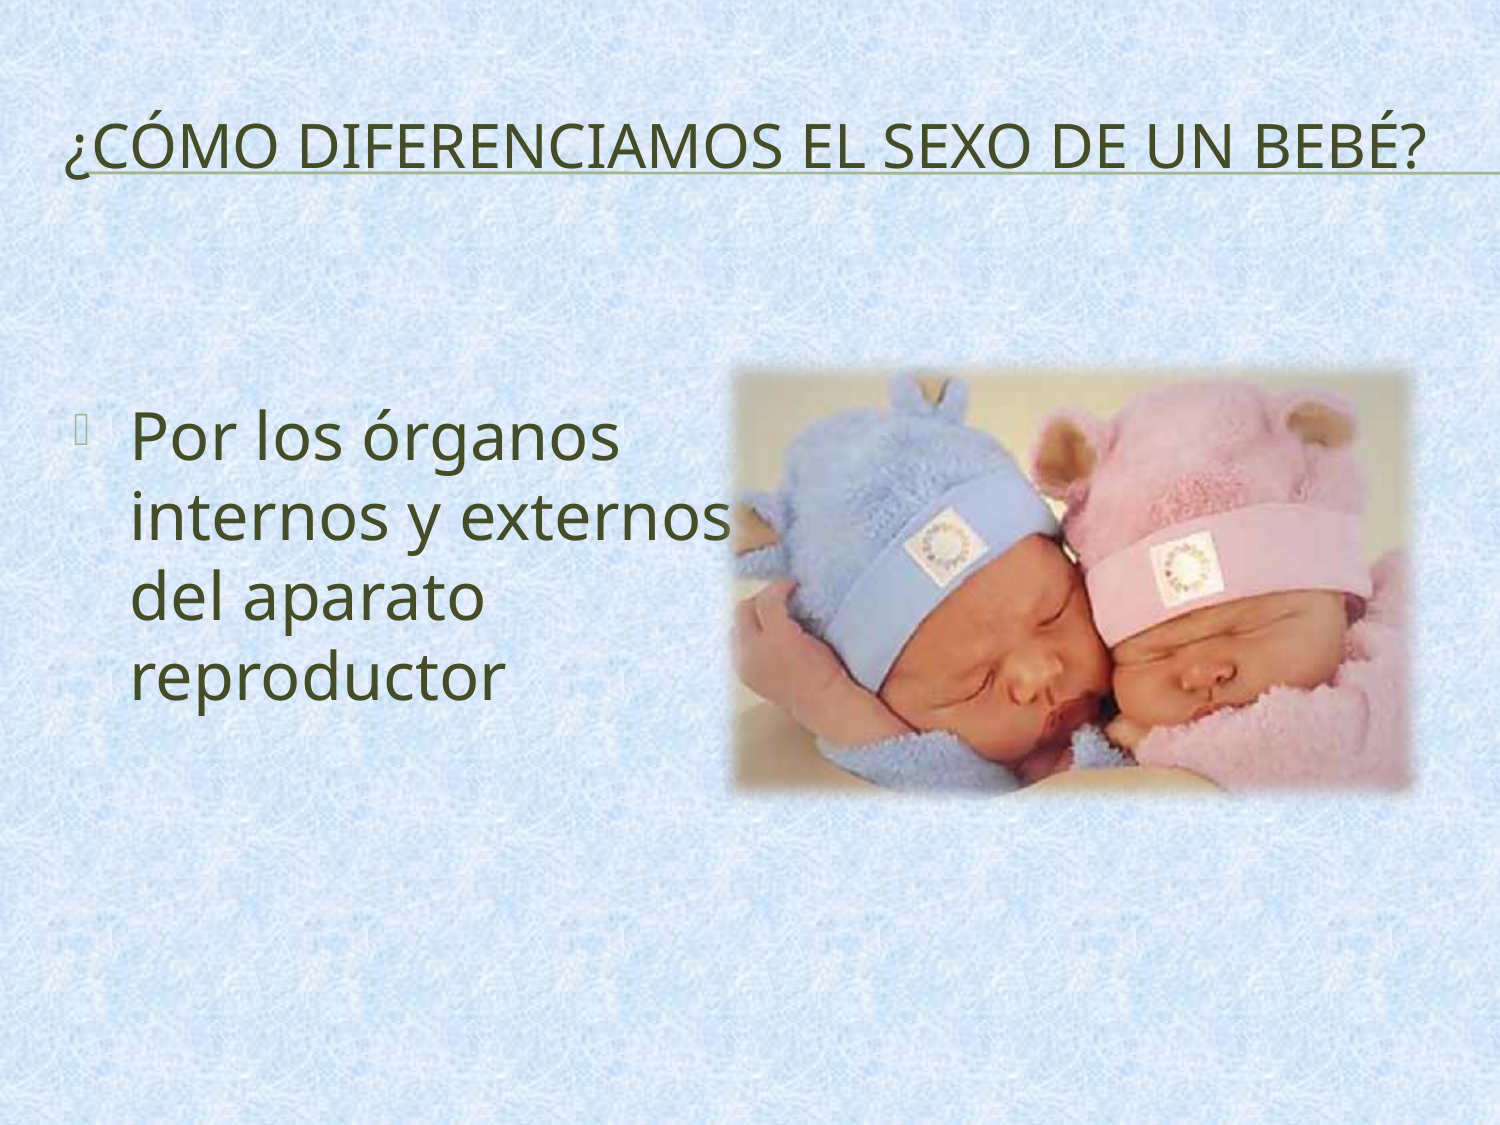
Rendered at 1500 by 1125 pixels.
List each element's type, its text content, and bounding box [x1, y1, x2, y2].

title ¿Cómo diferenciamos el sexo de un bebé? [50, 75, 1475, 213]
list Por los órganos internos y externos del aparato reproductor [58, 386, 759, 856]
picture [0, 0, 1500, 1125]
